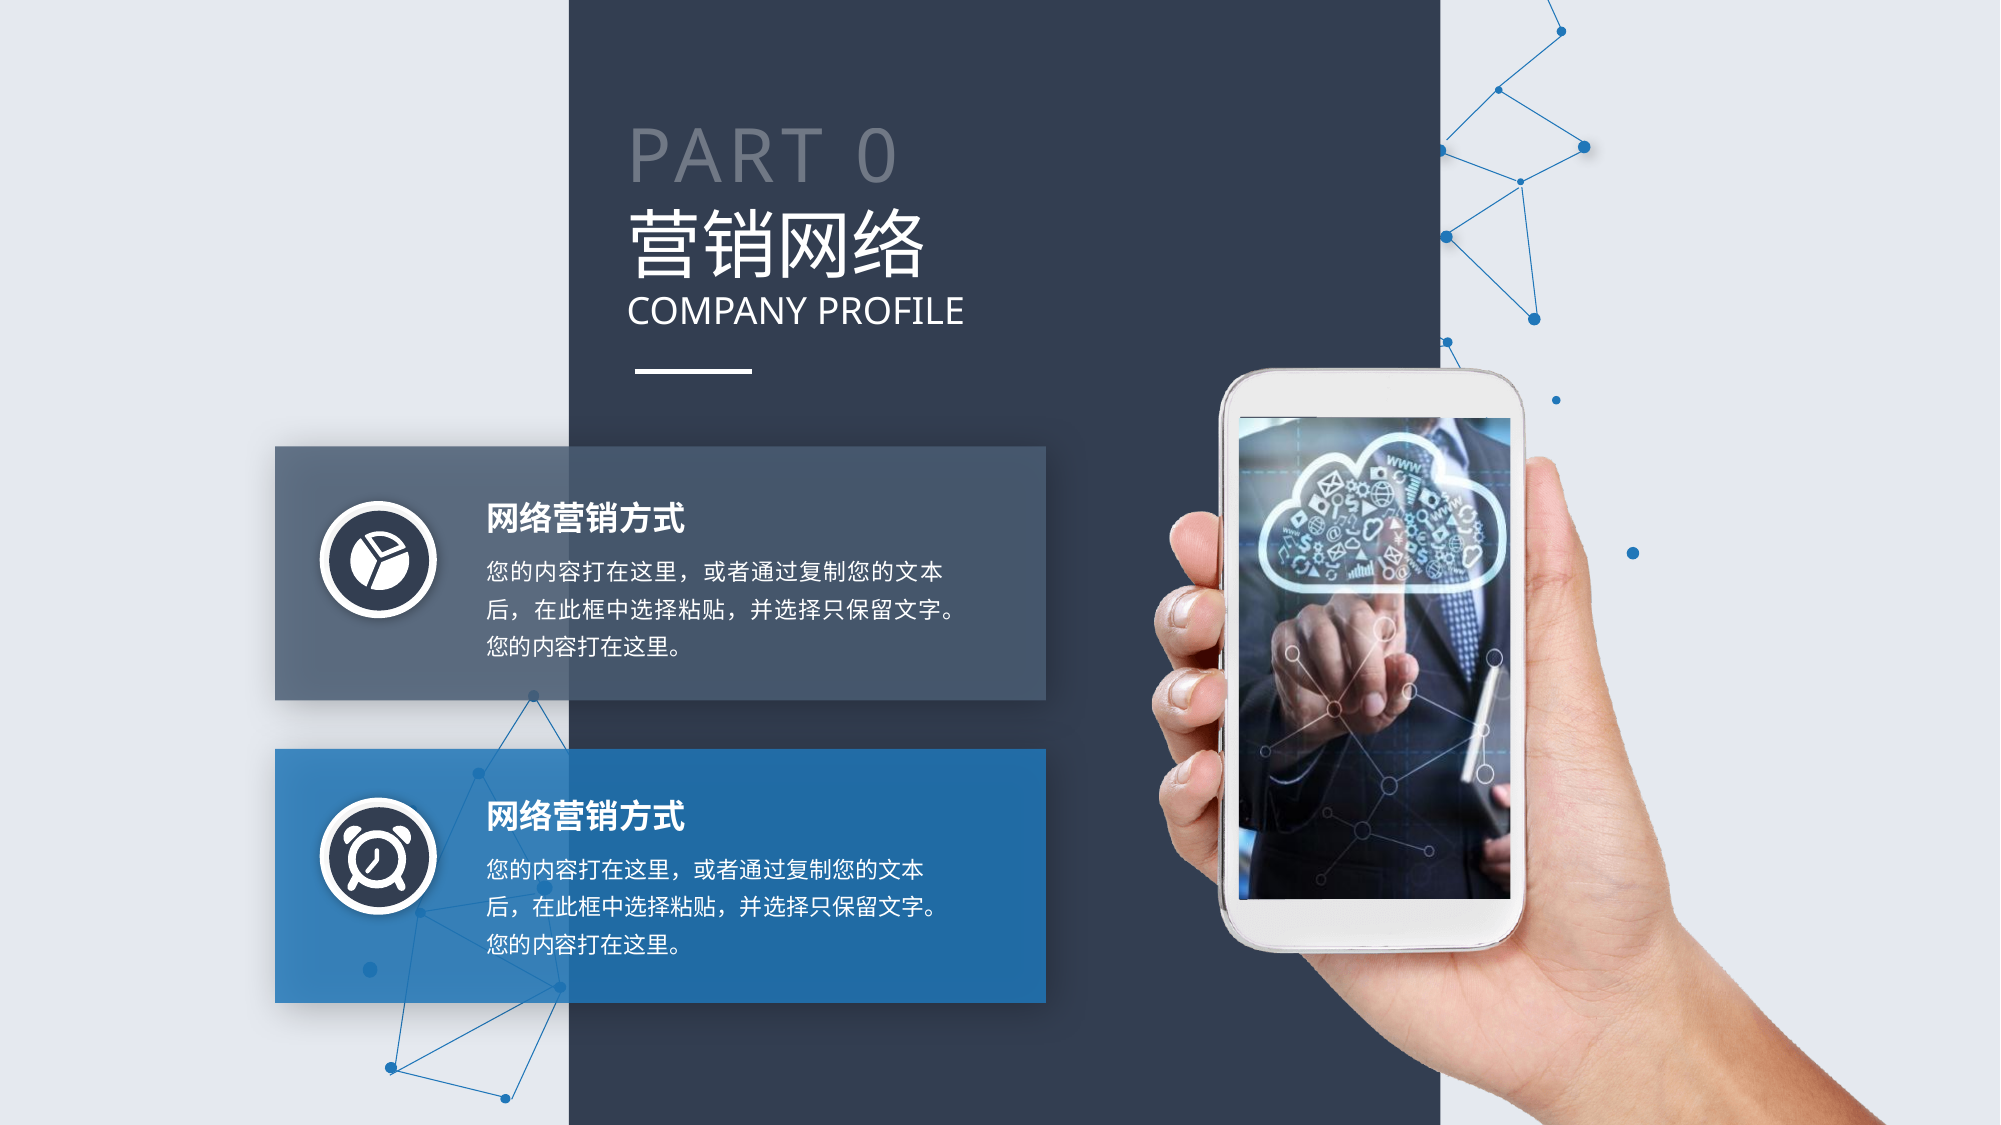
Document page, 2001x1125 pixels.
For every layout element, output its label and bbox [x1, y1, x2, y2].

text_box [1147, 362, 1890, 1125]
text_box [274, 445, 1047, 701]
text_box [611, 99, 1278, 372]
text_box [471, 787, 940, 963]
text_box [274, 748, 1047, 1004]
text_box [321, 503, 435, 617]
text_box [471, 489, 959, 670]
text_box [342, 824, 413, 891]
text_box [349, 529, 410, 591]
text_box [321, 799, 435, 913]
